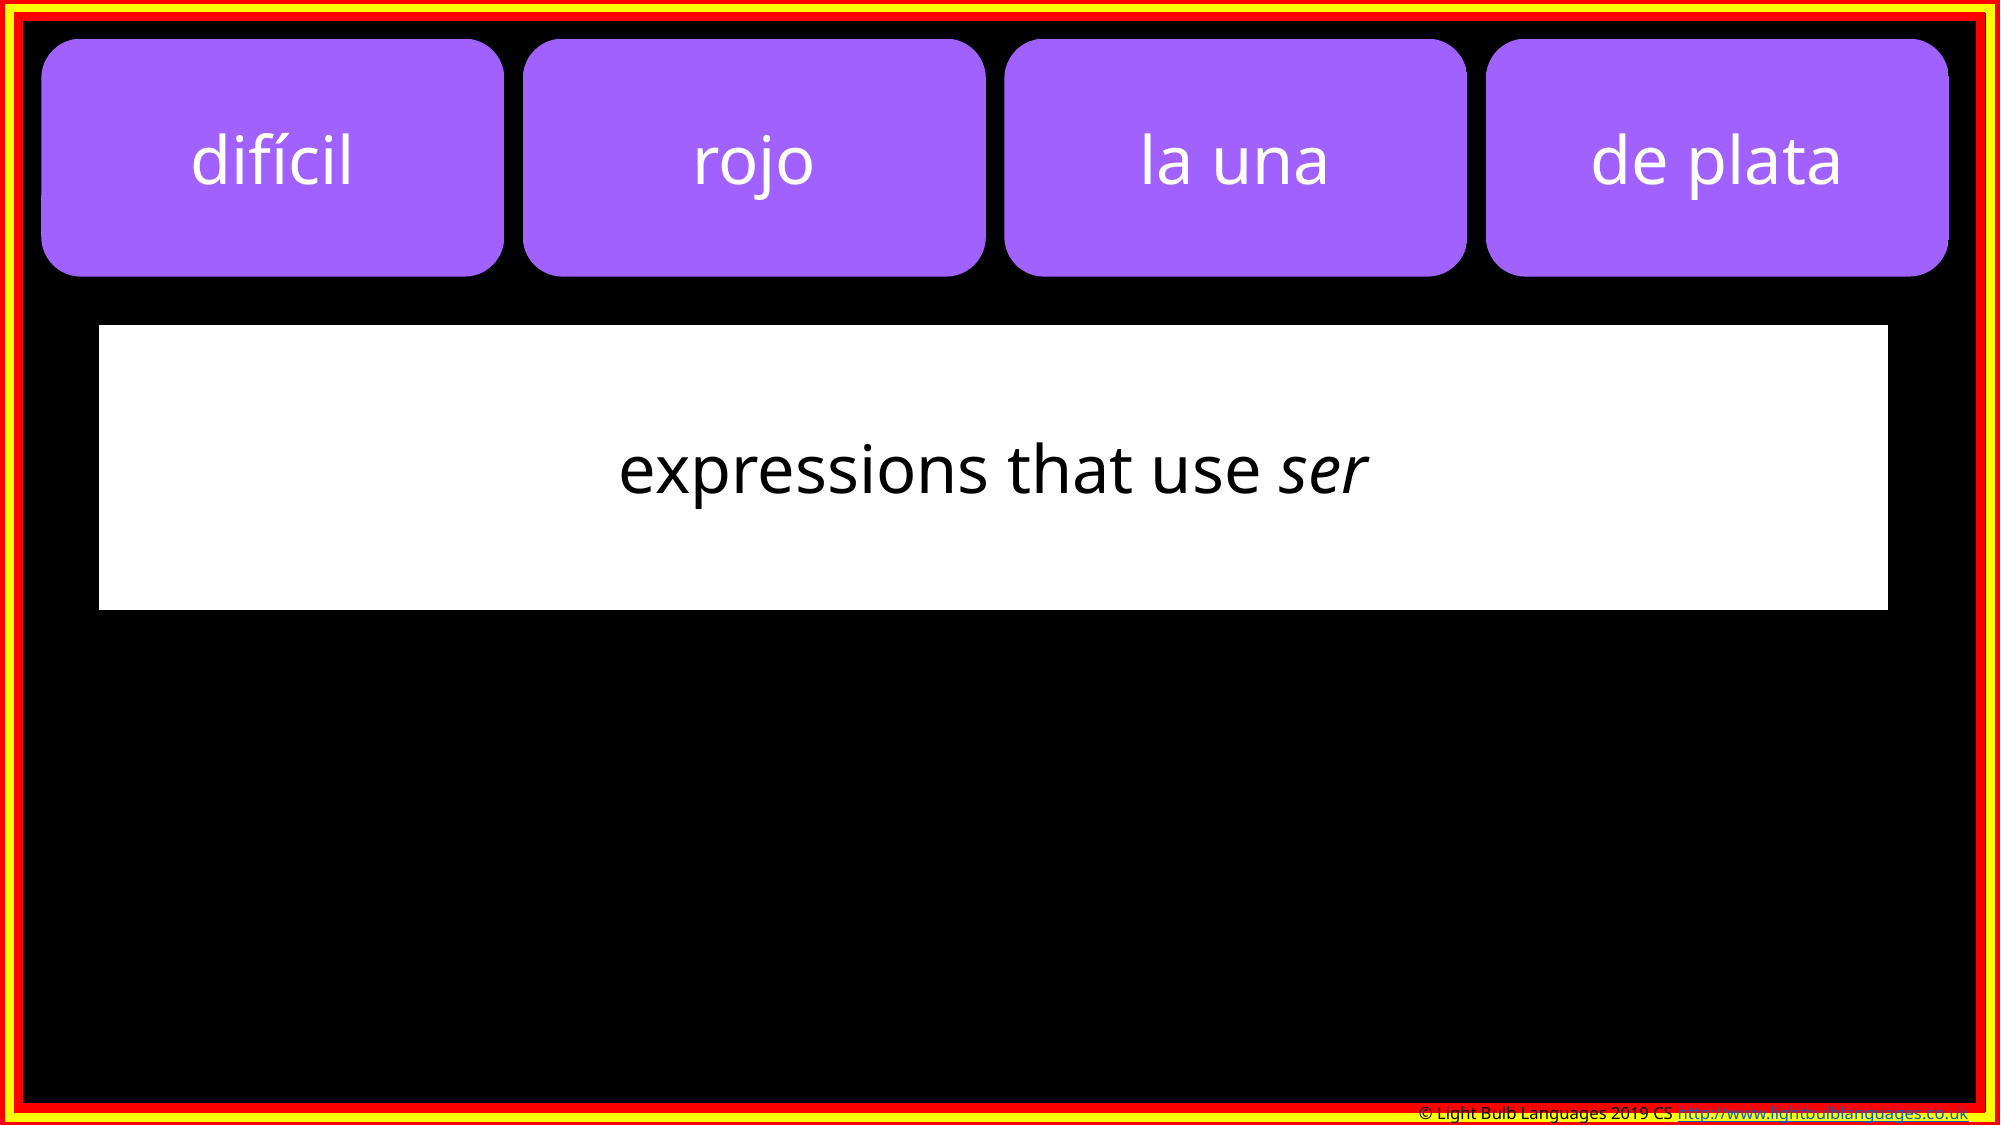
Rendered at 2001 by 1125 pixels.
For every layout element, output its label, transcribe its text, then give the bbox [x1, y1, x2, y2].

text_box de plata [1484, 37, 1950, 278]
text_box rojo [521, 37, 987, 278]
text_box [17, 15, 1982, 1109]
text_box [0, 0, 2000, 1125]
text_box © Light Bulb Languages 2019 CS http://www.lightbulblanguages.co.uk [1404, 1095, 2000, 1125]
text_box difícil [40, 37, 506, 278]
text_box expressions that use ser [99, 325, 1888, 610]
text_box la una [1003, 37, 1469, 278]
text_box [9, 8, 1992, 1118]
